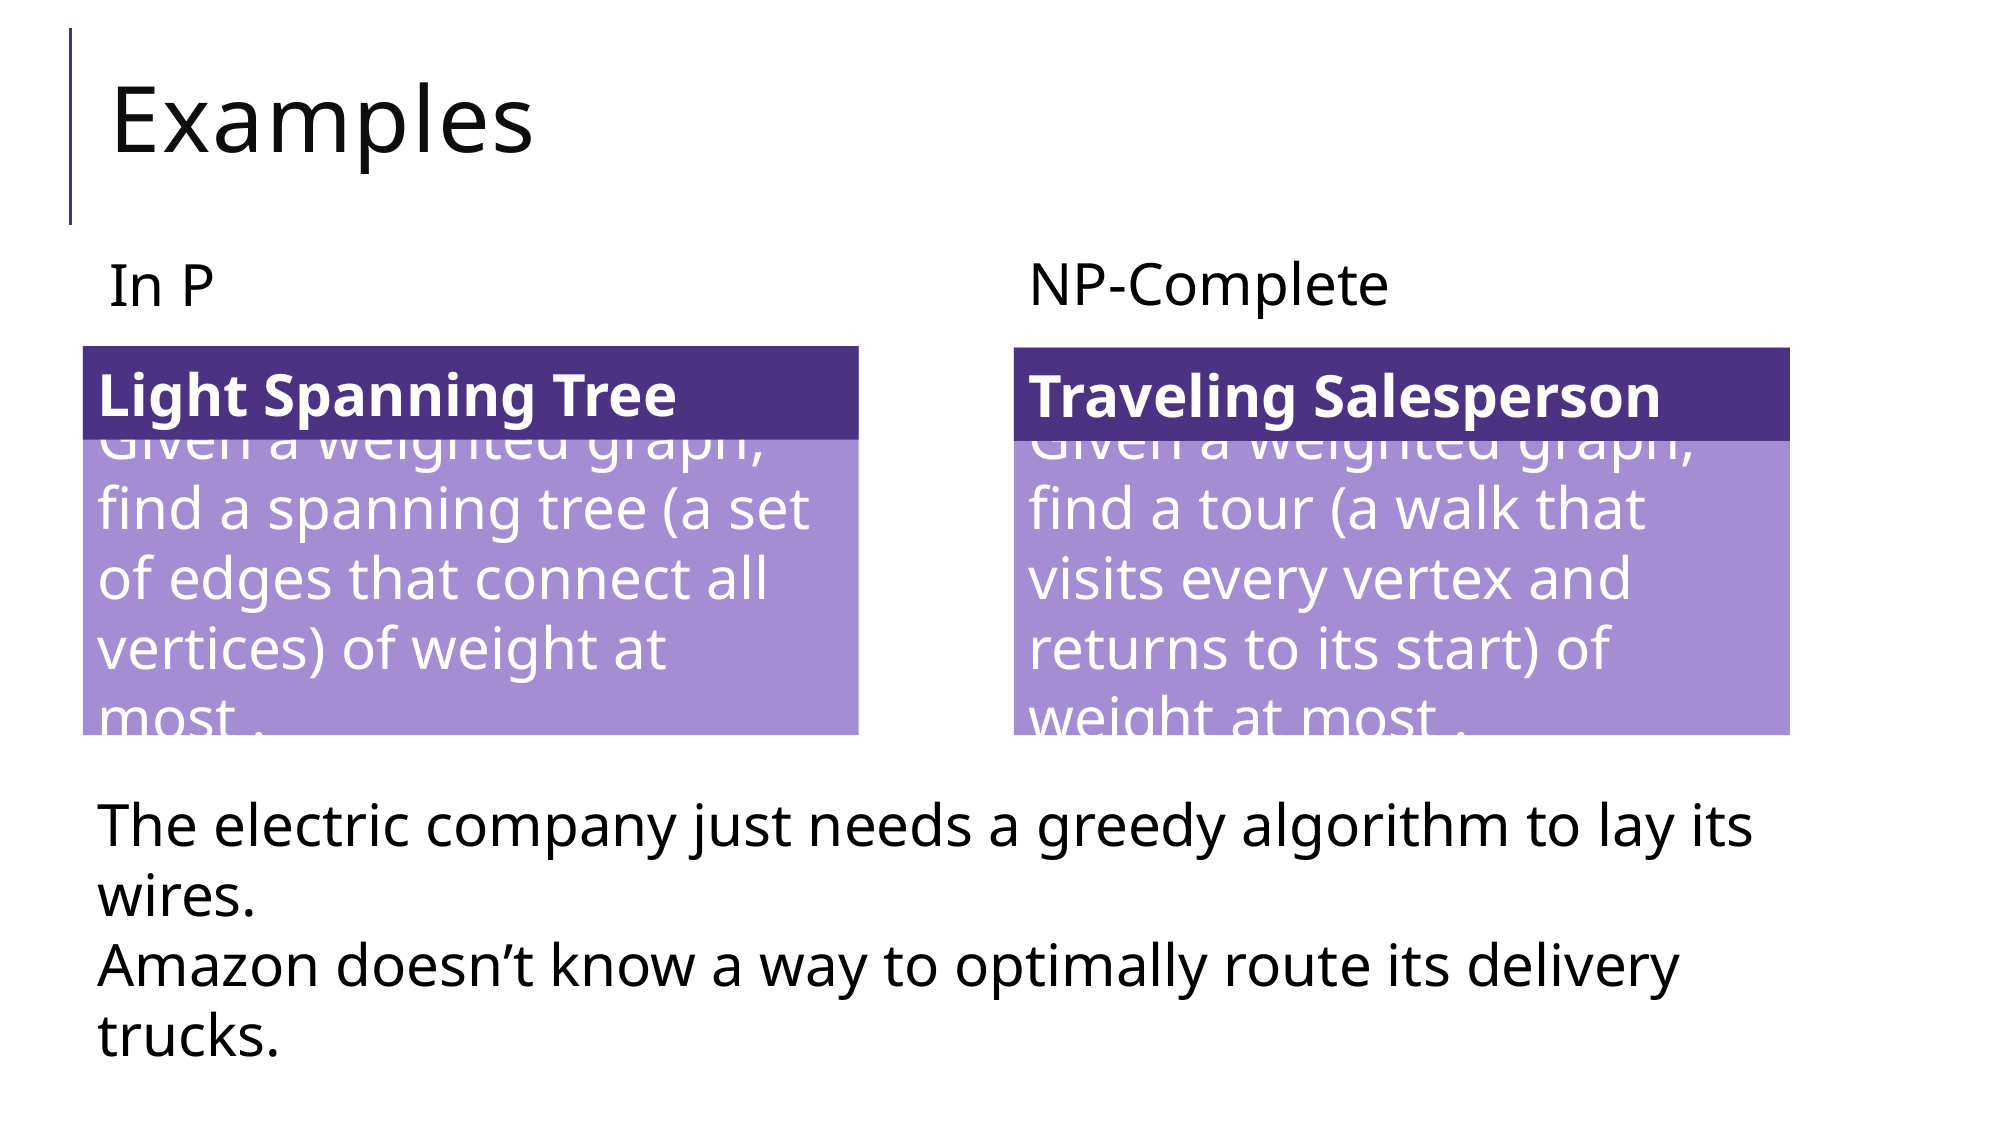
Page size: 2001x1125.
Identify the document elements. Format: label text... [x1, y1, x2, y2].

text_box The electric company just needs a greedy algorithm to lay its wires. Amazon doesn’t know a way to optimally route its delivery trucks. [82, 781, 1825, 1076]
text_box Light Spanning Tree [82, 345, 860, 441]
title Examples [94, 43, 1930, 210]
text_box Traveling Salesperson [1013, 346, 1791, 442]
text_box In P [94, 240, 859, 326]
text_box NP-Complete [1013, 239, 1779, 325]
